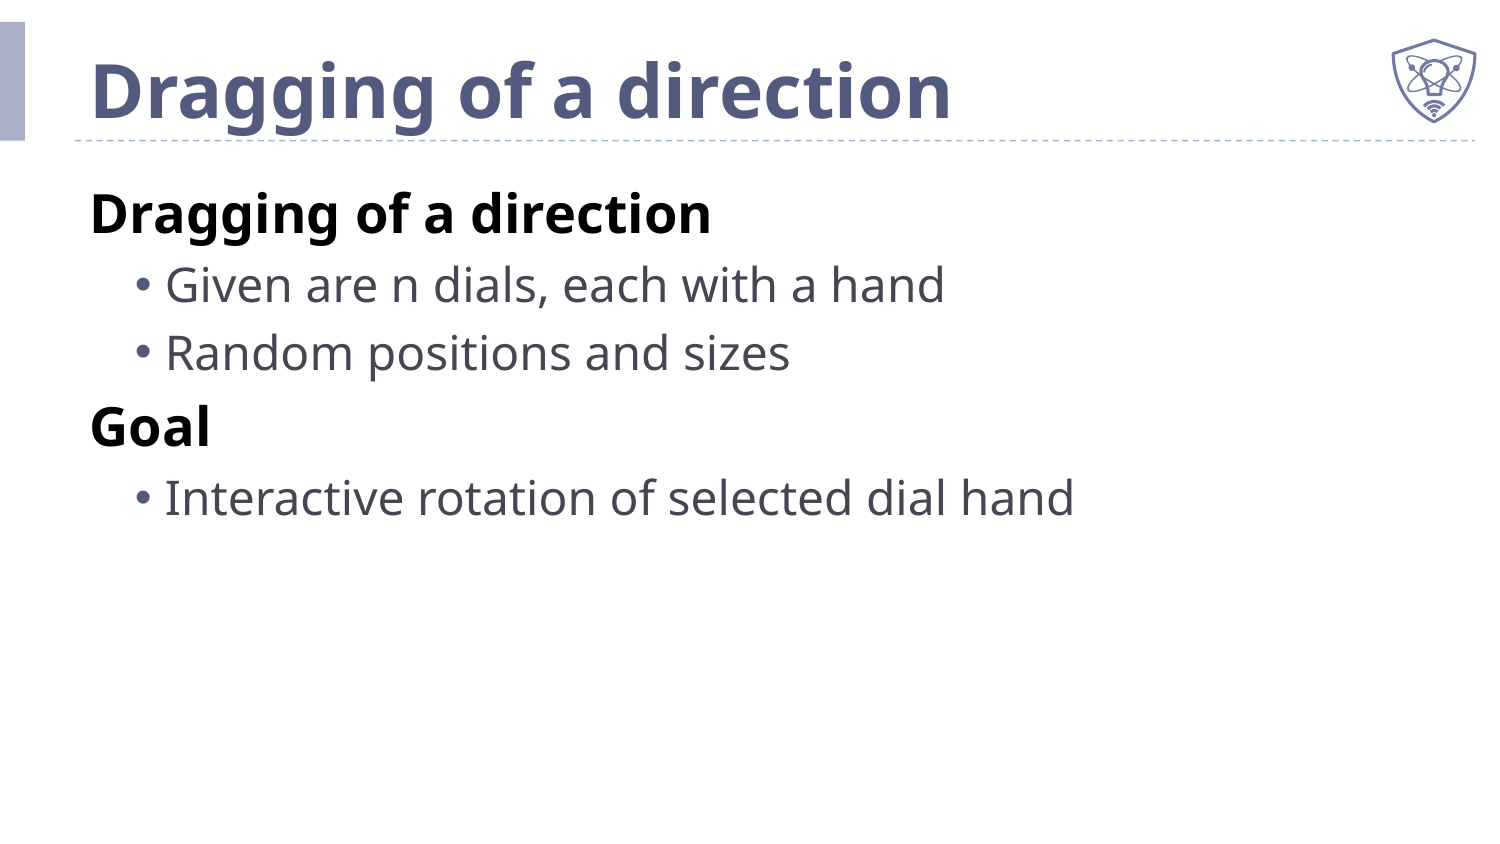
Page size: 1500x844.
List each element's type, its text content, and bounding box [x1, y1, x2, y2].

title Dragging of a direction [75, 18, 1475, 141]
list Dragging of a direction Given are n dials, each with a hand Random positions and sizes Goal Interactive rotation of selected dial hand [75, 171, 1475, 835]
